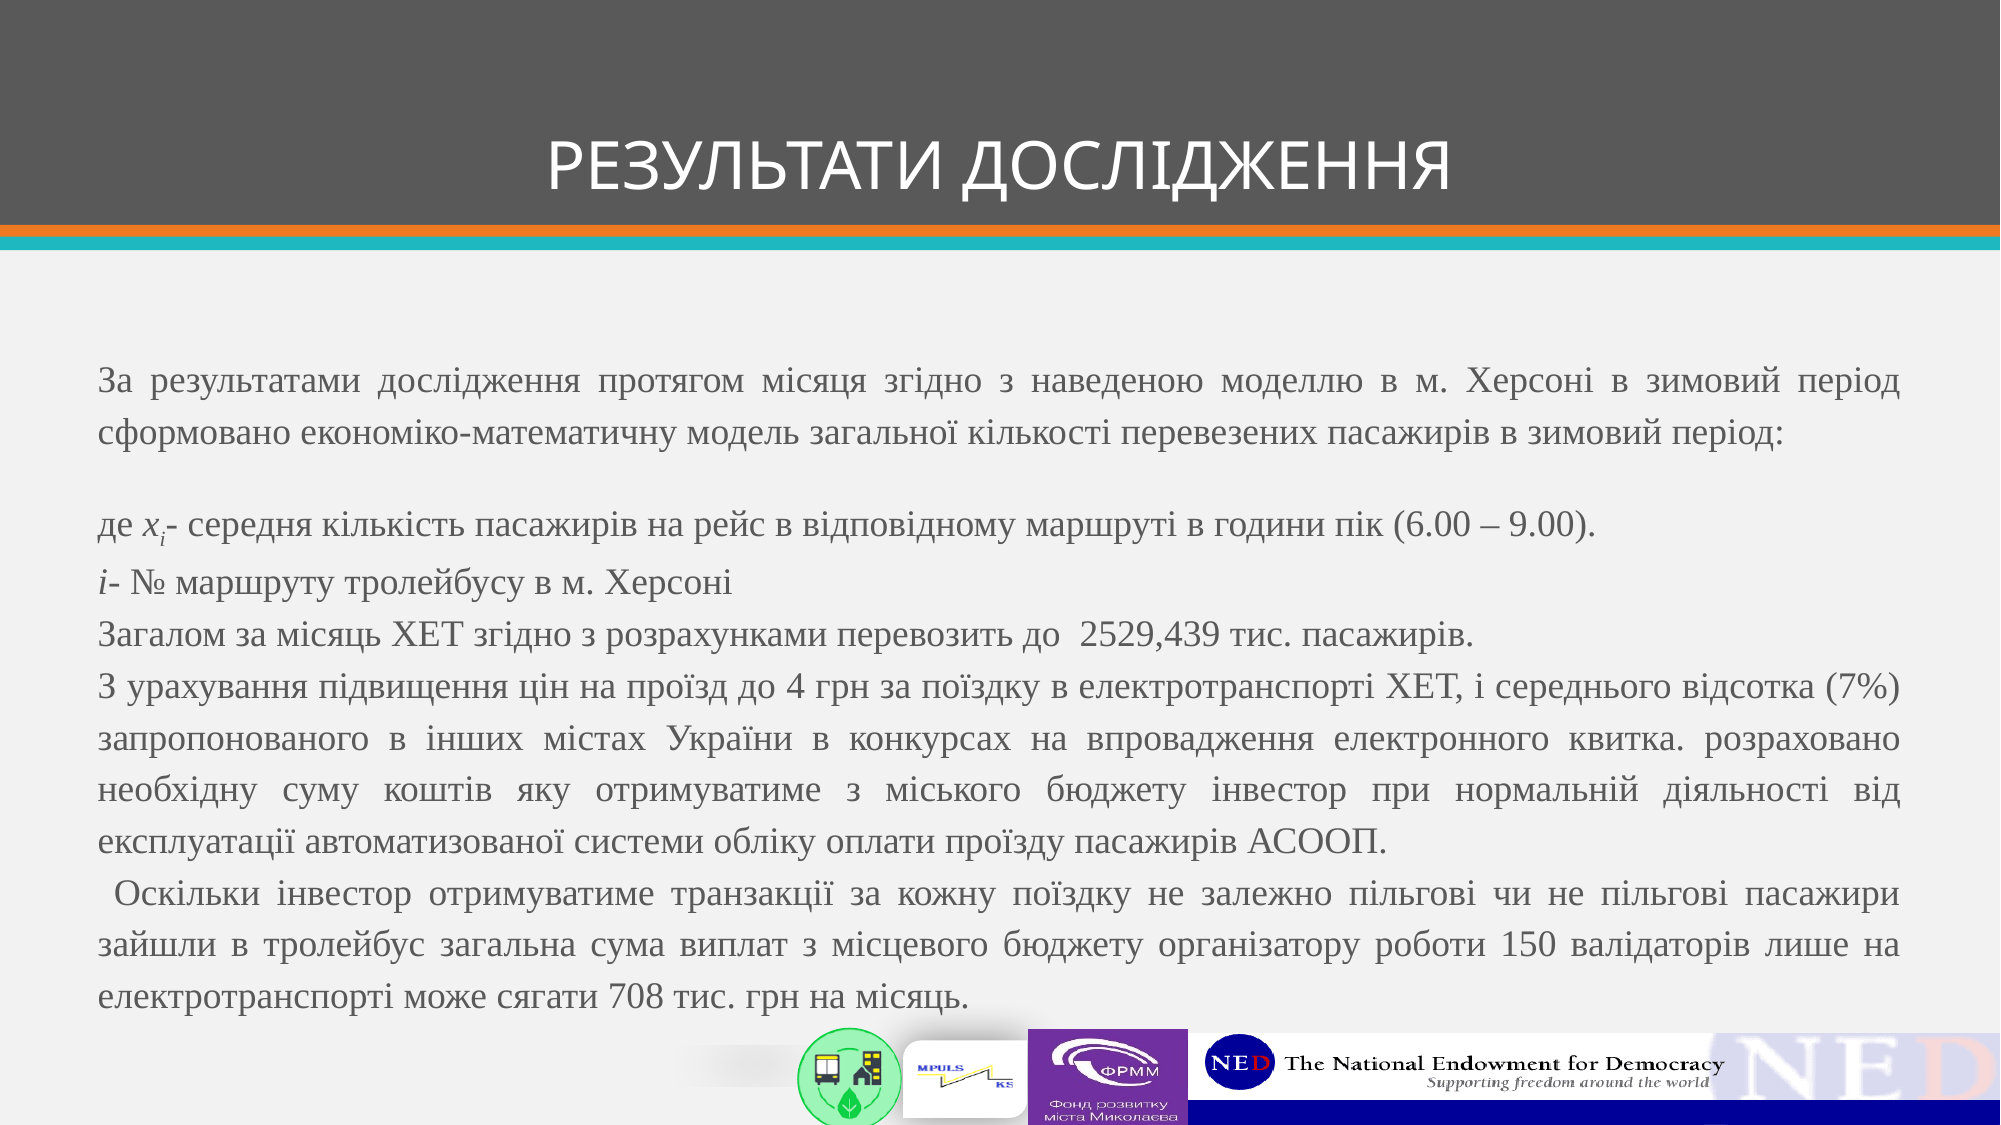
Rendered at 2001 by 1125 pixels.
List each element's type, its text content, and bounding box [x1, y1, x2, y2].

picture [797, 1027, 902, 1125]
picture [1028, 1029, 2000, 1125]
title РЕЗУЛЬТАТИ ДОСЛІДЖЕННЯ [212, 41, 1788, 212]
picture [910, 1047, 1020, 1111]
